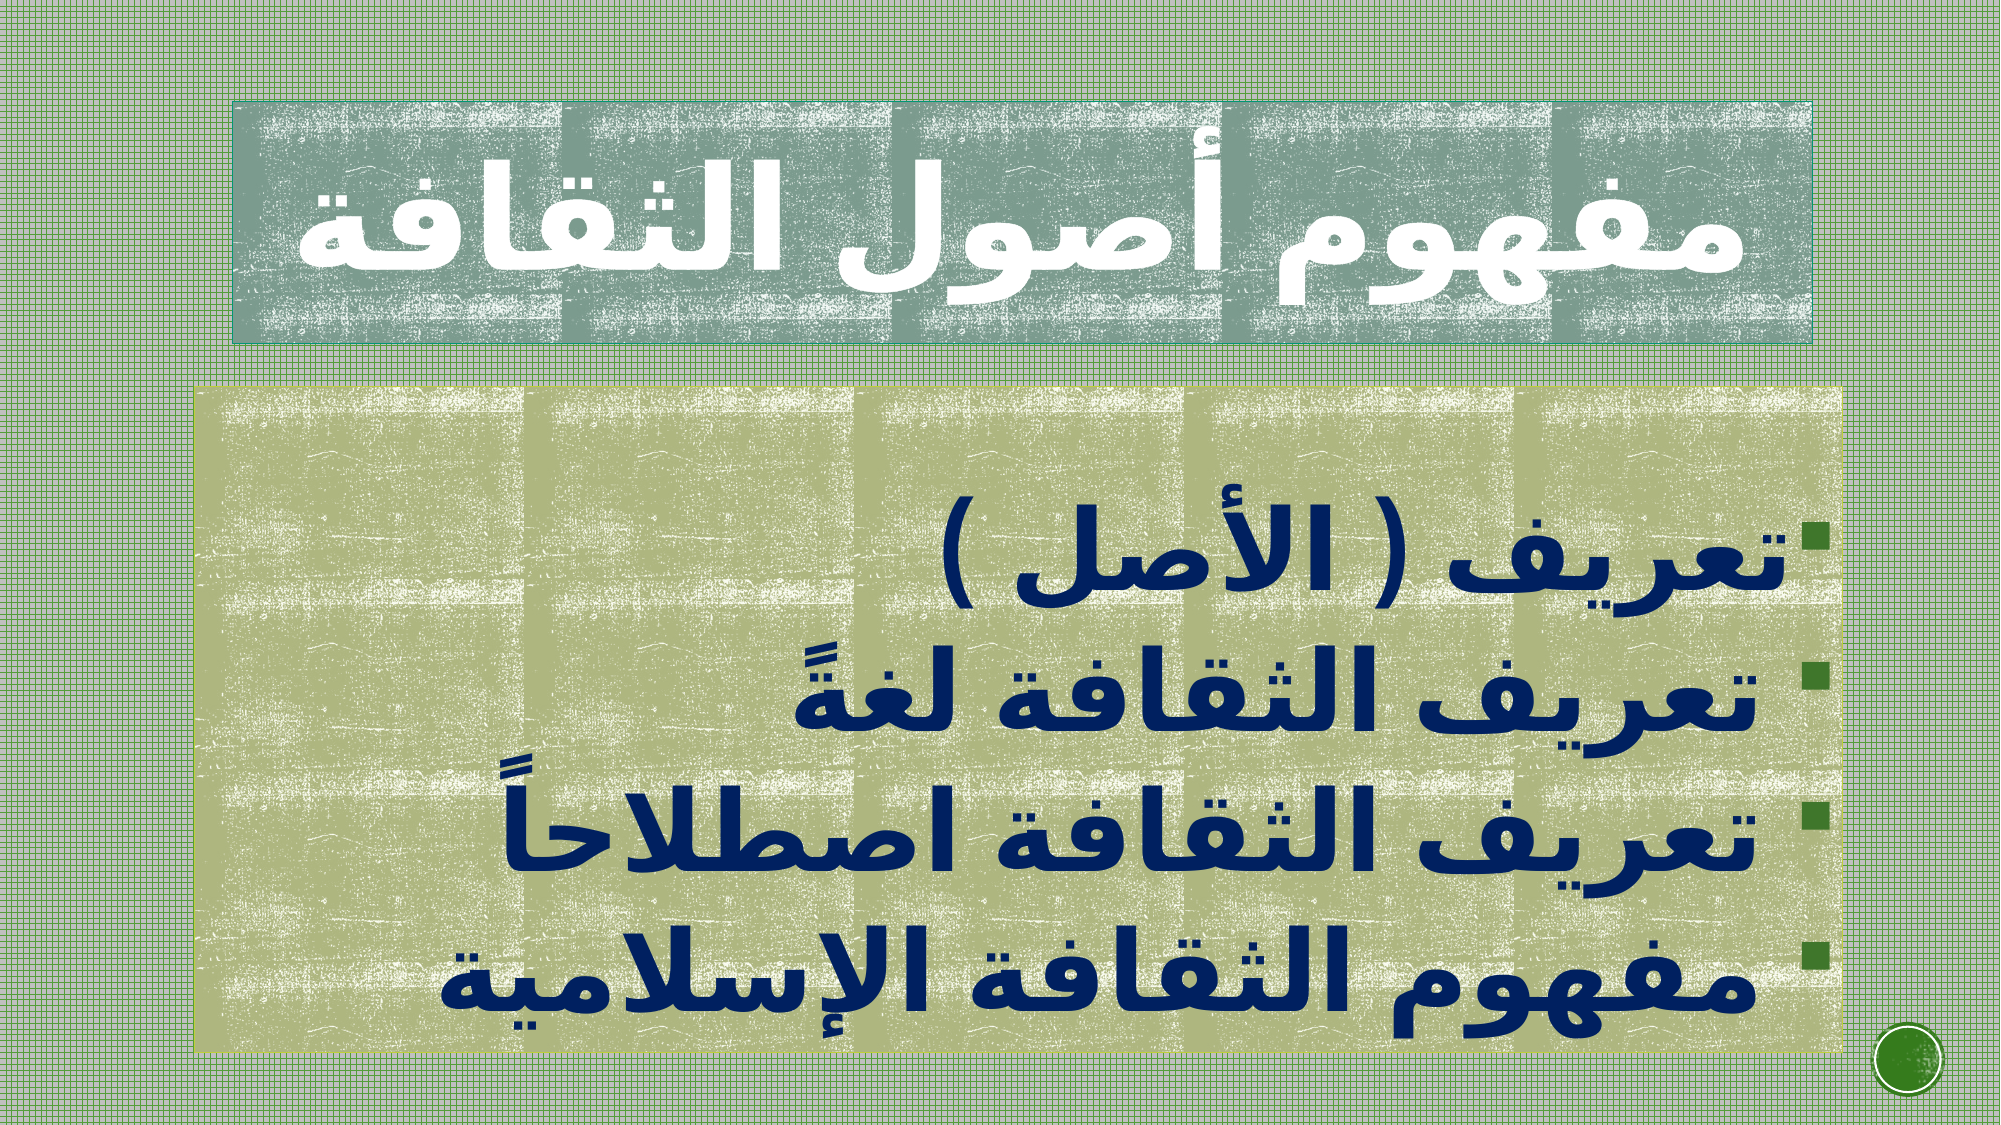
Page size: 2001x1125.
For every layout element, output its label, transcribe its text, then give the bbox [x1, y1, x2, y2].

title مفهوم أصول الثقافة [232, 101, 1813, 344]
list تعريف ( الأصل ) تعريف الثقافة لغةً تعريف الثقافة اصطلاحاً مفهوم الثقافة الإسلامية [194, 386, 1843, 1053]
